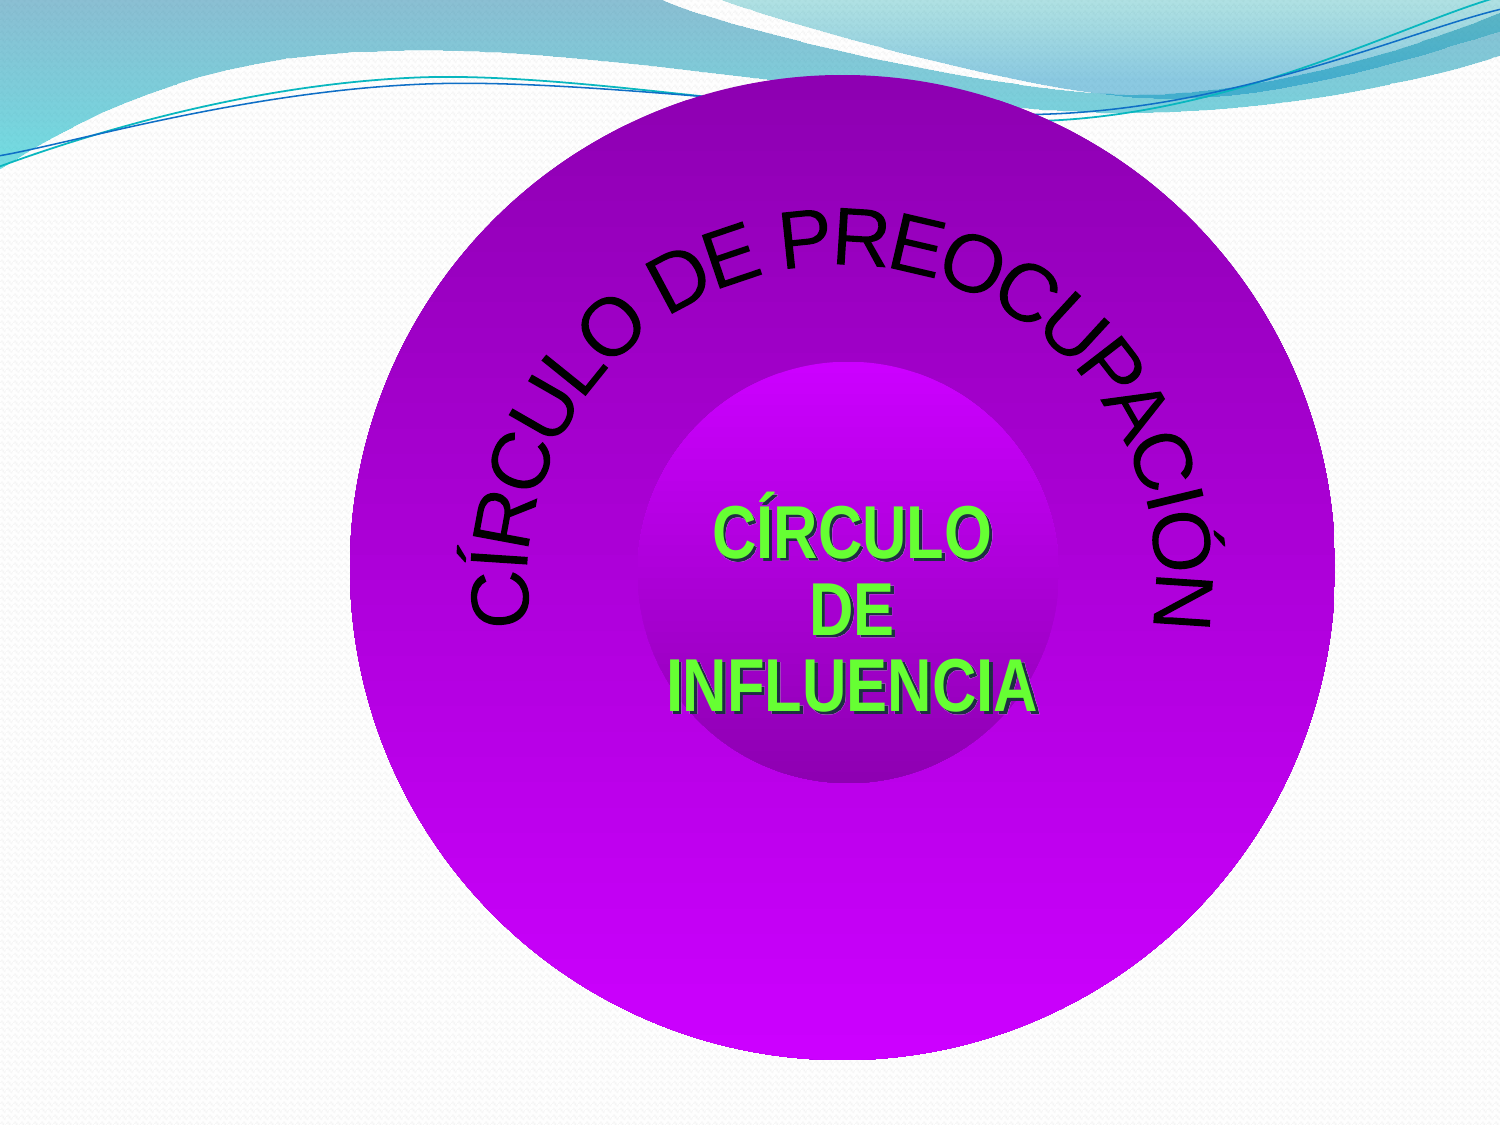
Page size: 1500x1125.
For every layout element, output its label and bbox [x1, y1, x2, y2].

text_box [637, 361, 1060, 784]
text_box [630, 362, 1065, 795]
text_box [349, 74, 1336, 1061]
